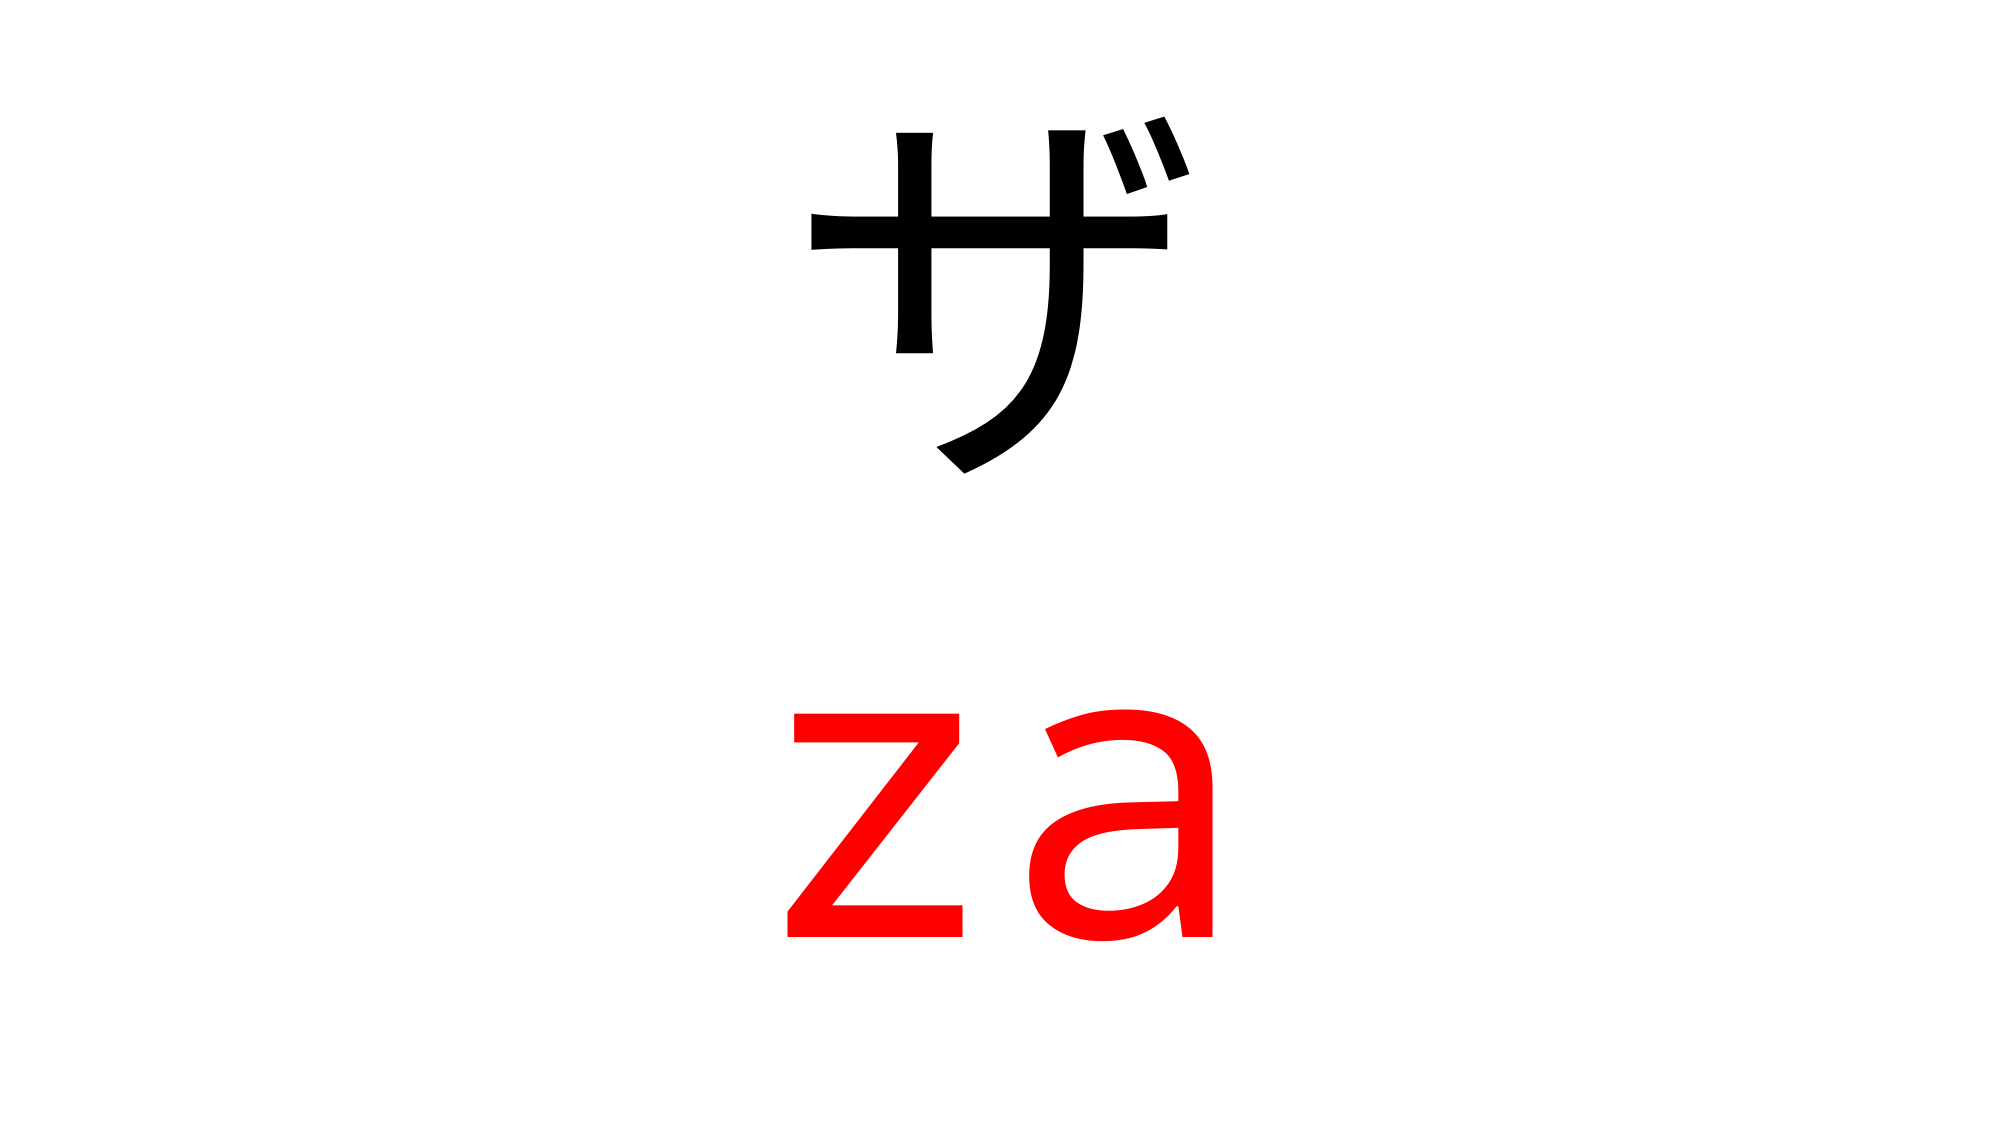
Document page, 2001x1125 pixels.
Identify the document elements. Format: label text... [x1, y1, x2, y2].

text_box za [249, 562, 1750, 1036]
title ザ [249, 71, 1750, 545]
